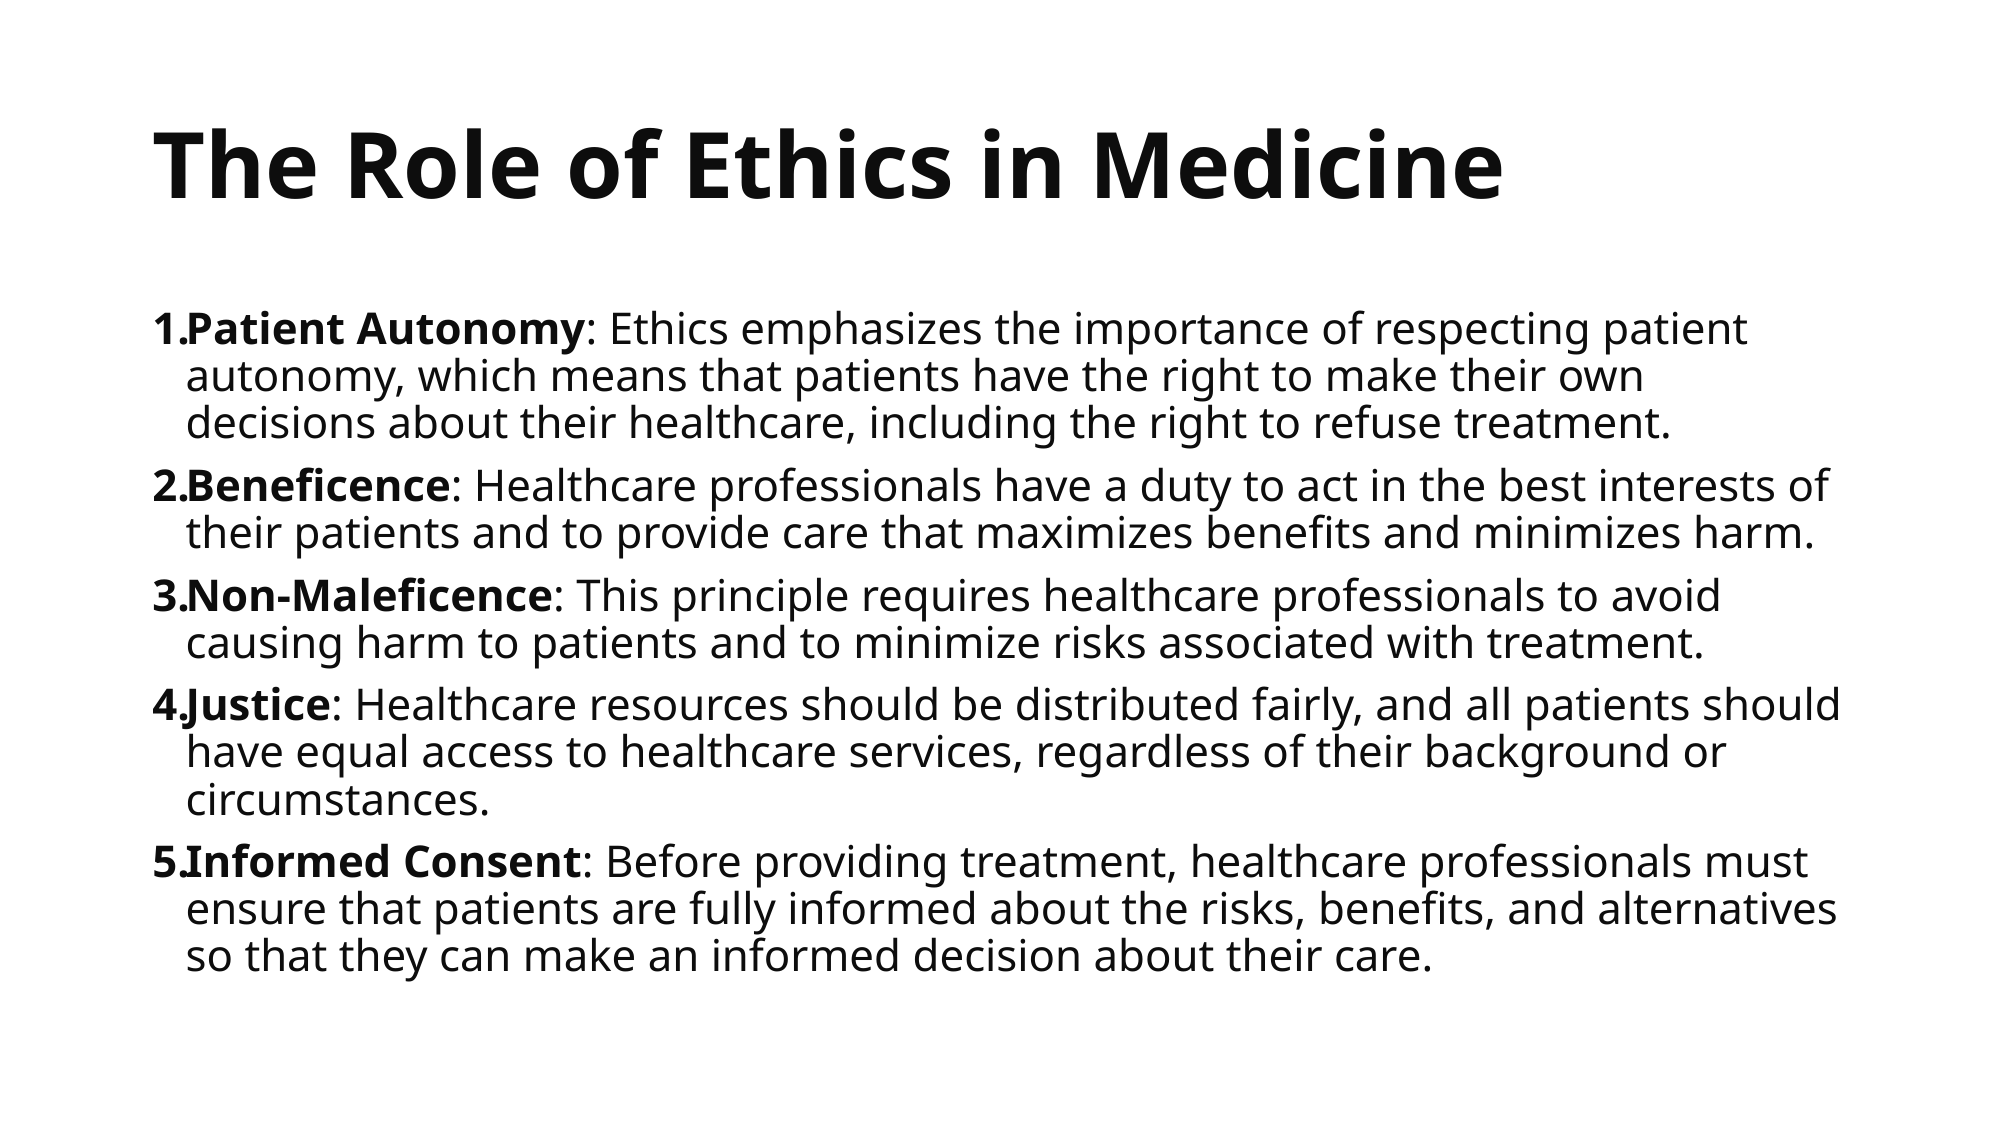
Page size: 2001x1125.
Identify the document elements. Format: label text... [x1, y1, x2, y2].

list Patient Autonomy: Ethics emphasizes the importance of respecting patient autonomy, which means that patients have the right to make their own decisions about their healthcare, including the right to refuse treatment. Beneficence: Healthcare professionals have a duty to act in the best interests of their patients and to provide care that maximizes benefits and minimizes harm. Non-Maleficence: This principle requires healthcare professionals to avoid causing harm to patients and to minimize risks associated with treatment. Justice: Healthcare resources should be distributed fairly, and all patients should have equal access to healthcare services, regardless of their background or circumstances. Informed Consent: Before providing treatment, healthcare professionals must ensure that patients are fully informed about the risks, benefits, and alternatives so that they can make an informed decision about their care. [137, 299, 1863, 1014]
title The Role of Ethics in Medicine [137, 59, 1863, 278]
